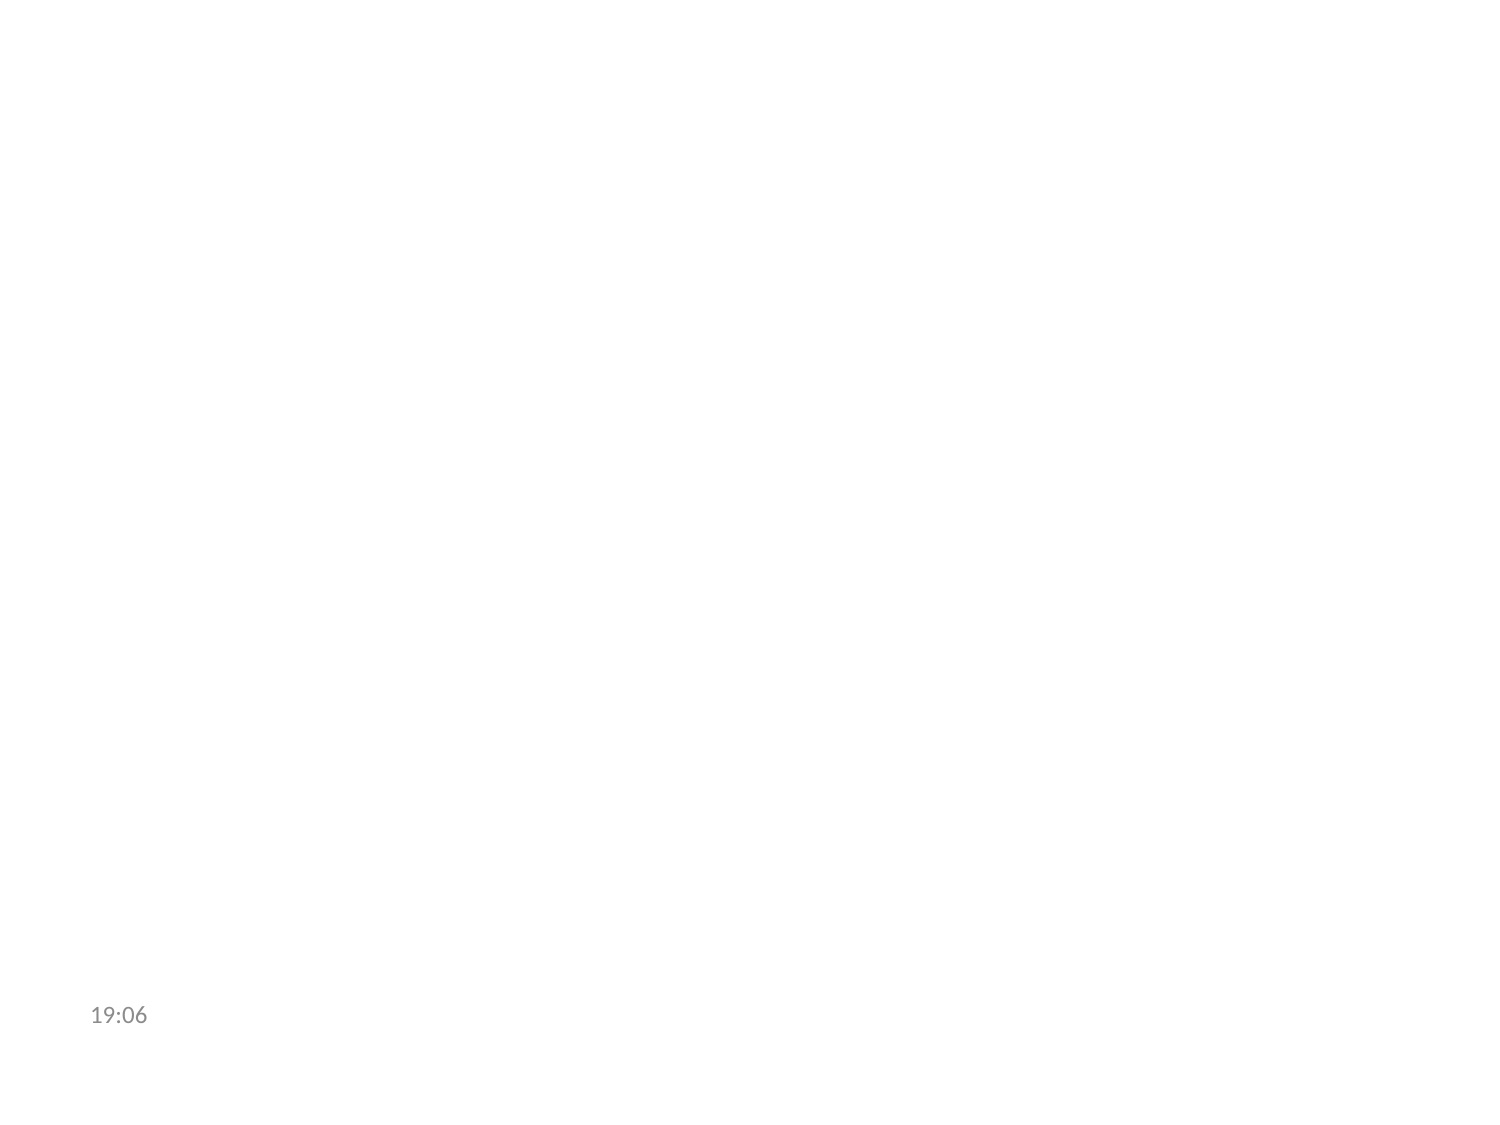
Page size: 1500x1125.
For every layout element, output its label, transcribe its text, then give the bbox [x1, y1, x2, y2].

text_box 15:35 [75, 983, 425, 1044]
